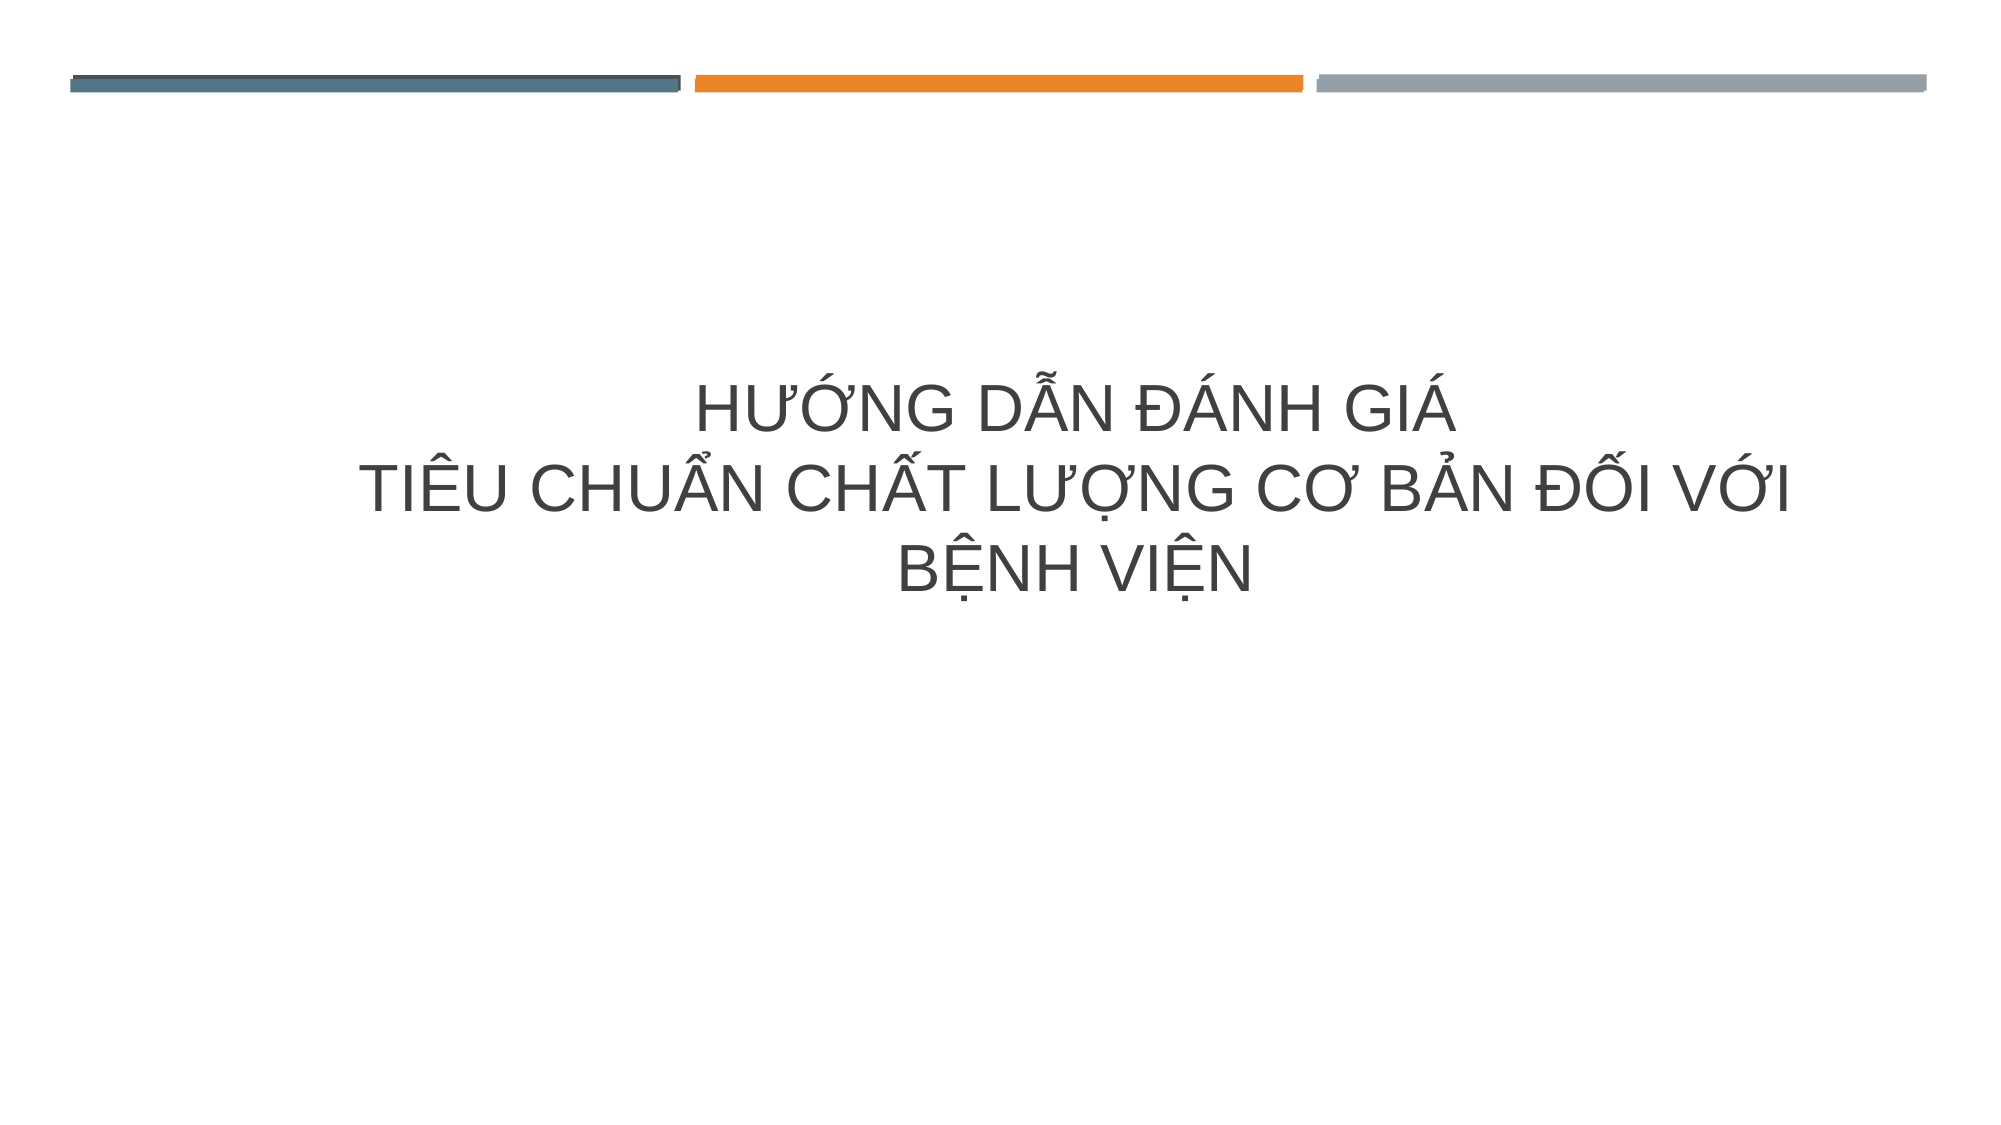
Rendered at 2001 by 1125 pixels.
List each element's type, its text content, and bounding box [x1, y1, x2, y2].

title HƯỚNG DẪN ĐÁNH GIÁ TIÊU CHUẨN CHẤT LƯỢNG CƠ BẢN ĐỐI VỚI BỆNH VIỆN [282, 362, 1870, 605]
